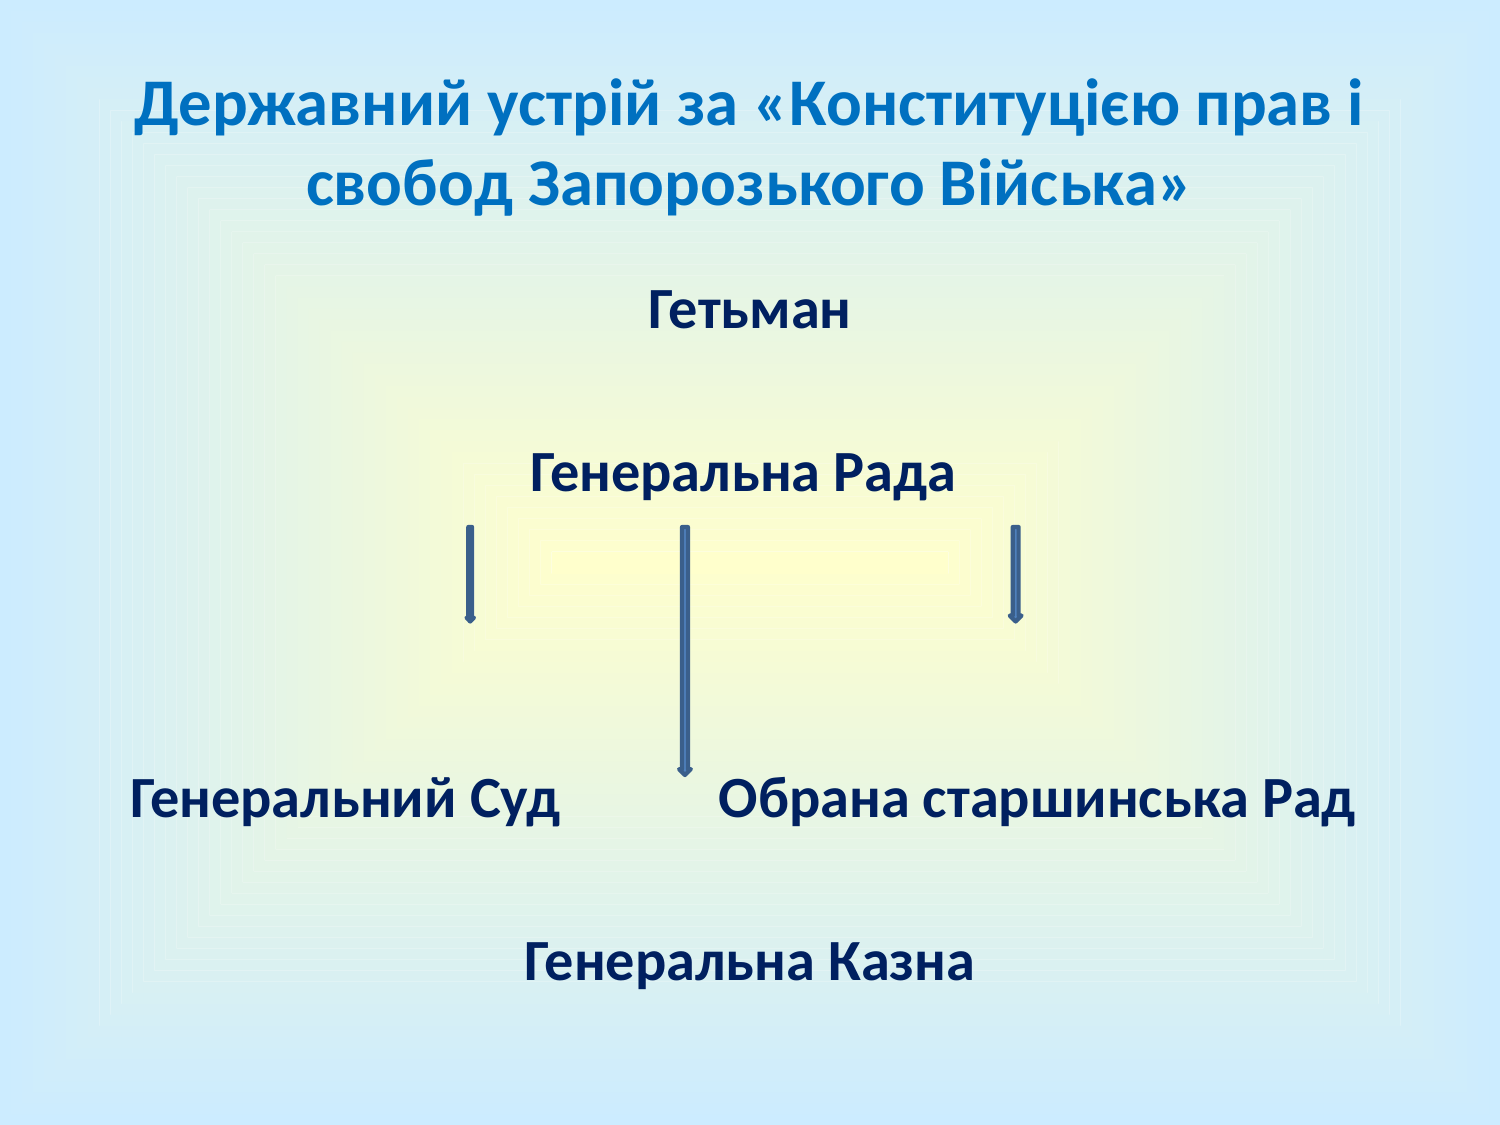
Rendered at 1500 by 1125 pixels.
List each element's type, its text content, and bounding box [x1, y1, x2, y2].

list Гетьман Генеральна Рада Генеральний Суд Обрана старшинська Рад Генеральна Казна [75, 262, 1425, 1005]
text_box [464, 524, 476, 624]
text_box [677, 524, 693, 778]
title Державний устрій за «Конституцією прав і свобод Запорозького Війська» [75, 45, 1425, 233]
text_box [1007, 524, 1024, 624]
